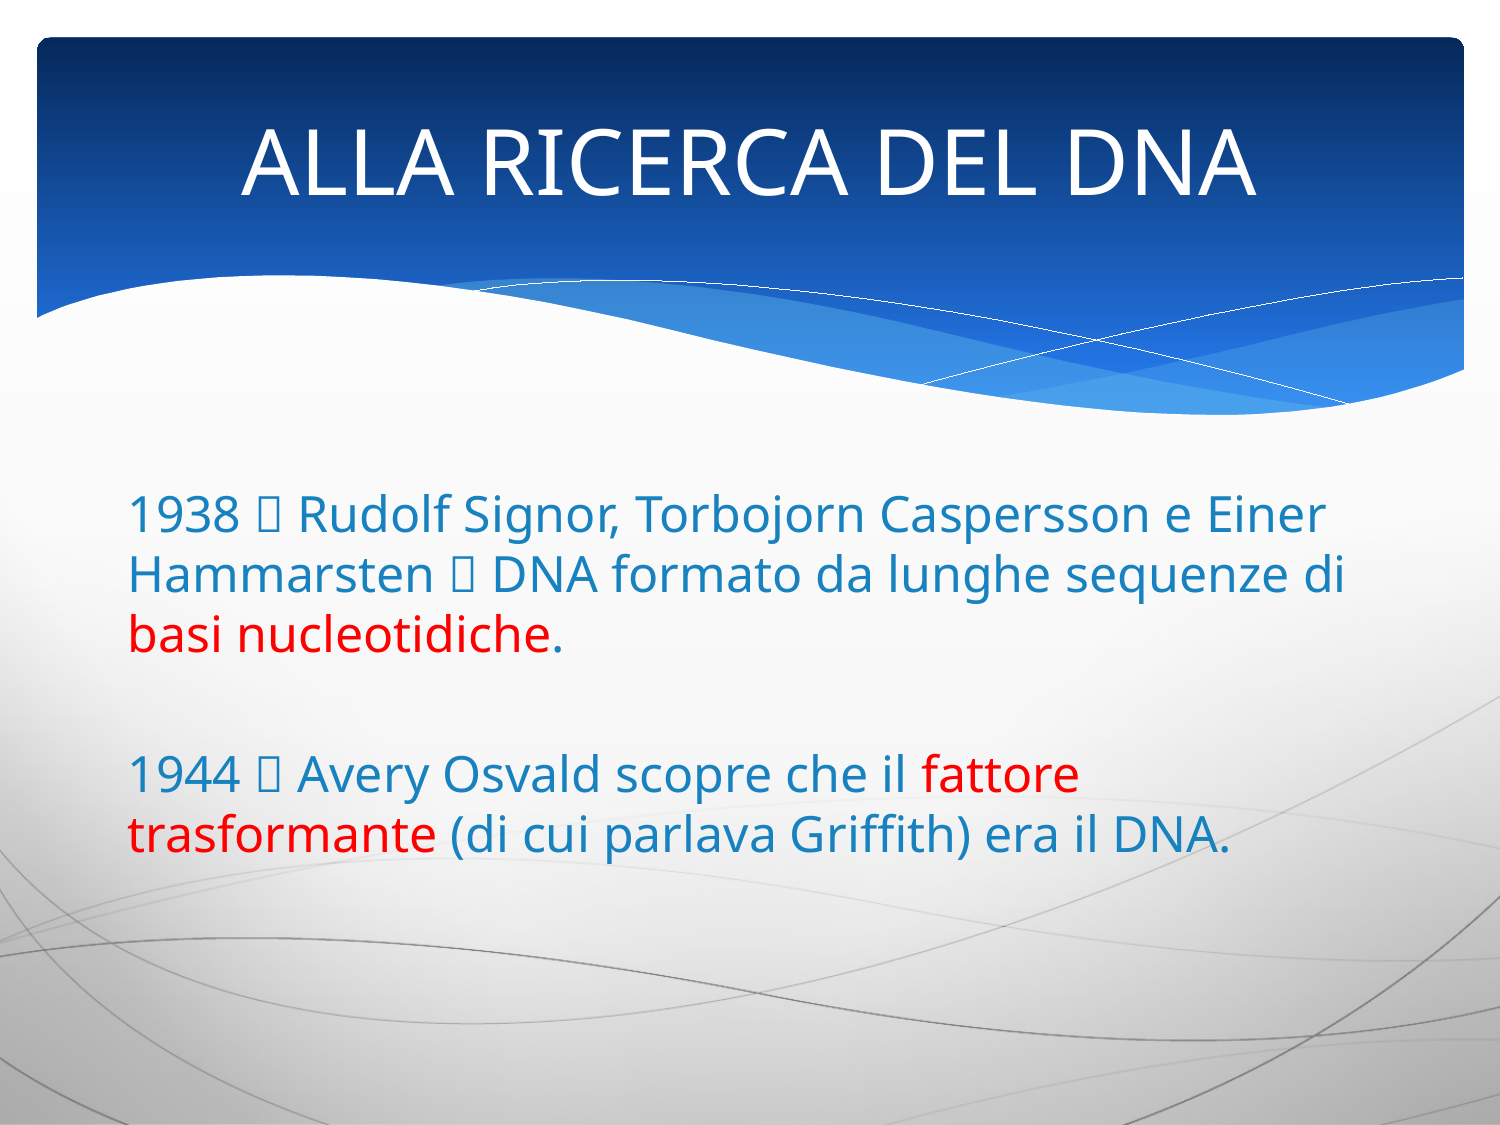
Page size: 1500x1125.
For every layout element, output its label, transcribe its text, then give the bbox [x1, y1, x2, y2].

title ALLA RICERCA DEL DNA [75, 55, 1425, 261]
list 1938  Rudolf Signor, Torbojorn Caspersson e Einer Hammarsten  DNA formato da lunghe sequenze di basi nucleotidiche. 1944  Avery Osvald scopre che il fattore trasformante (di cui parlava Griffith) era il DNA. [112, 350, 1375, 1050]
